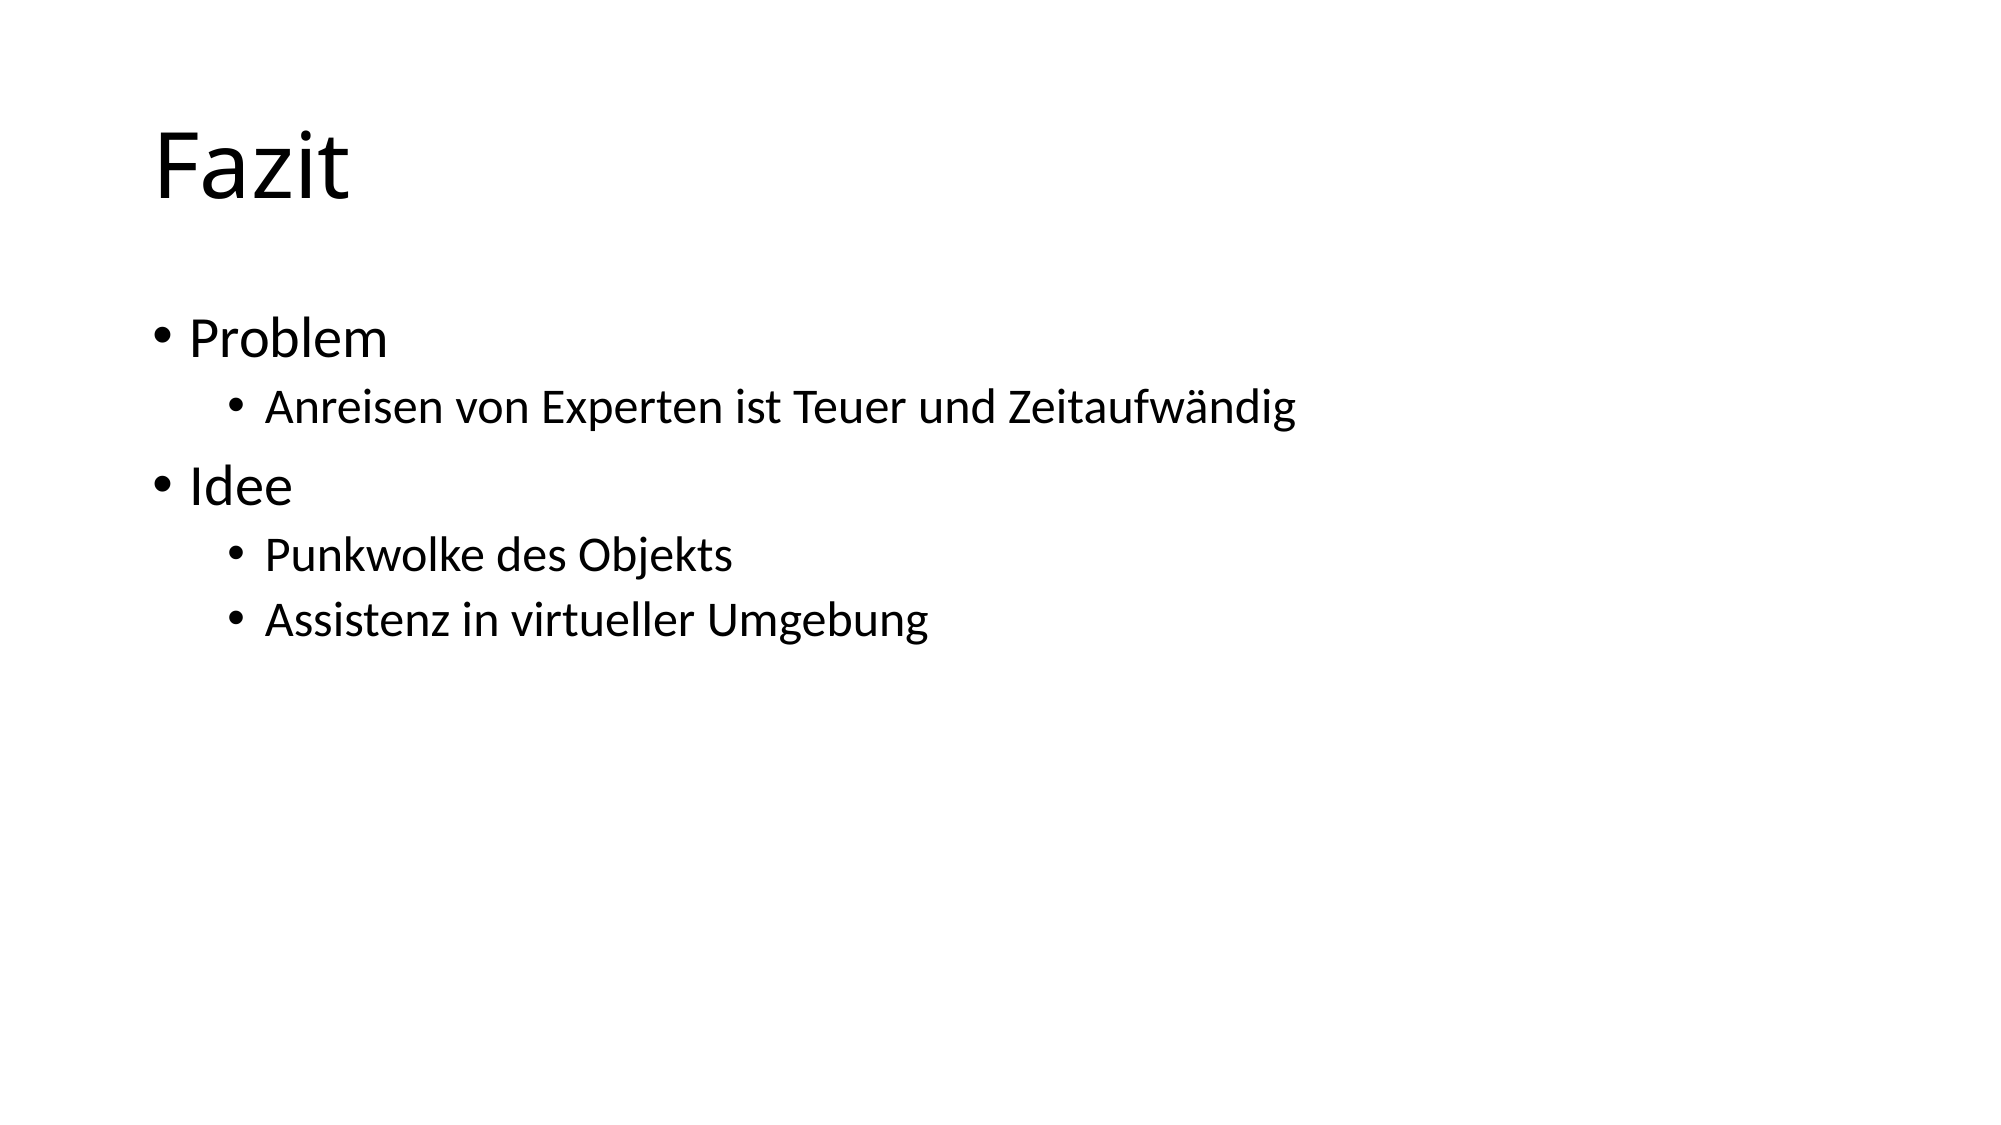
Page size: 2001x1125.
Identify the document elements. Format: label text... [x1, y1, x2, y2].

list Problem Anreisen von Experten ist Teuer und Zeitaufwändig Idee Punkwolke des Objekts Assistenz in virtueller Umgebung [137, 299, 1863, 1014]
title Fazit [137, 59, 1863, 278]
